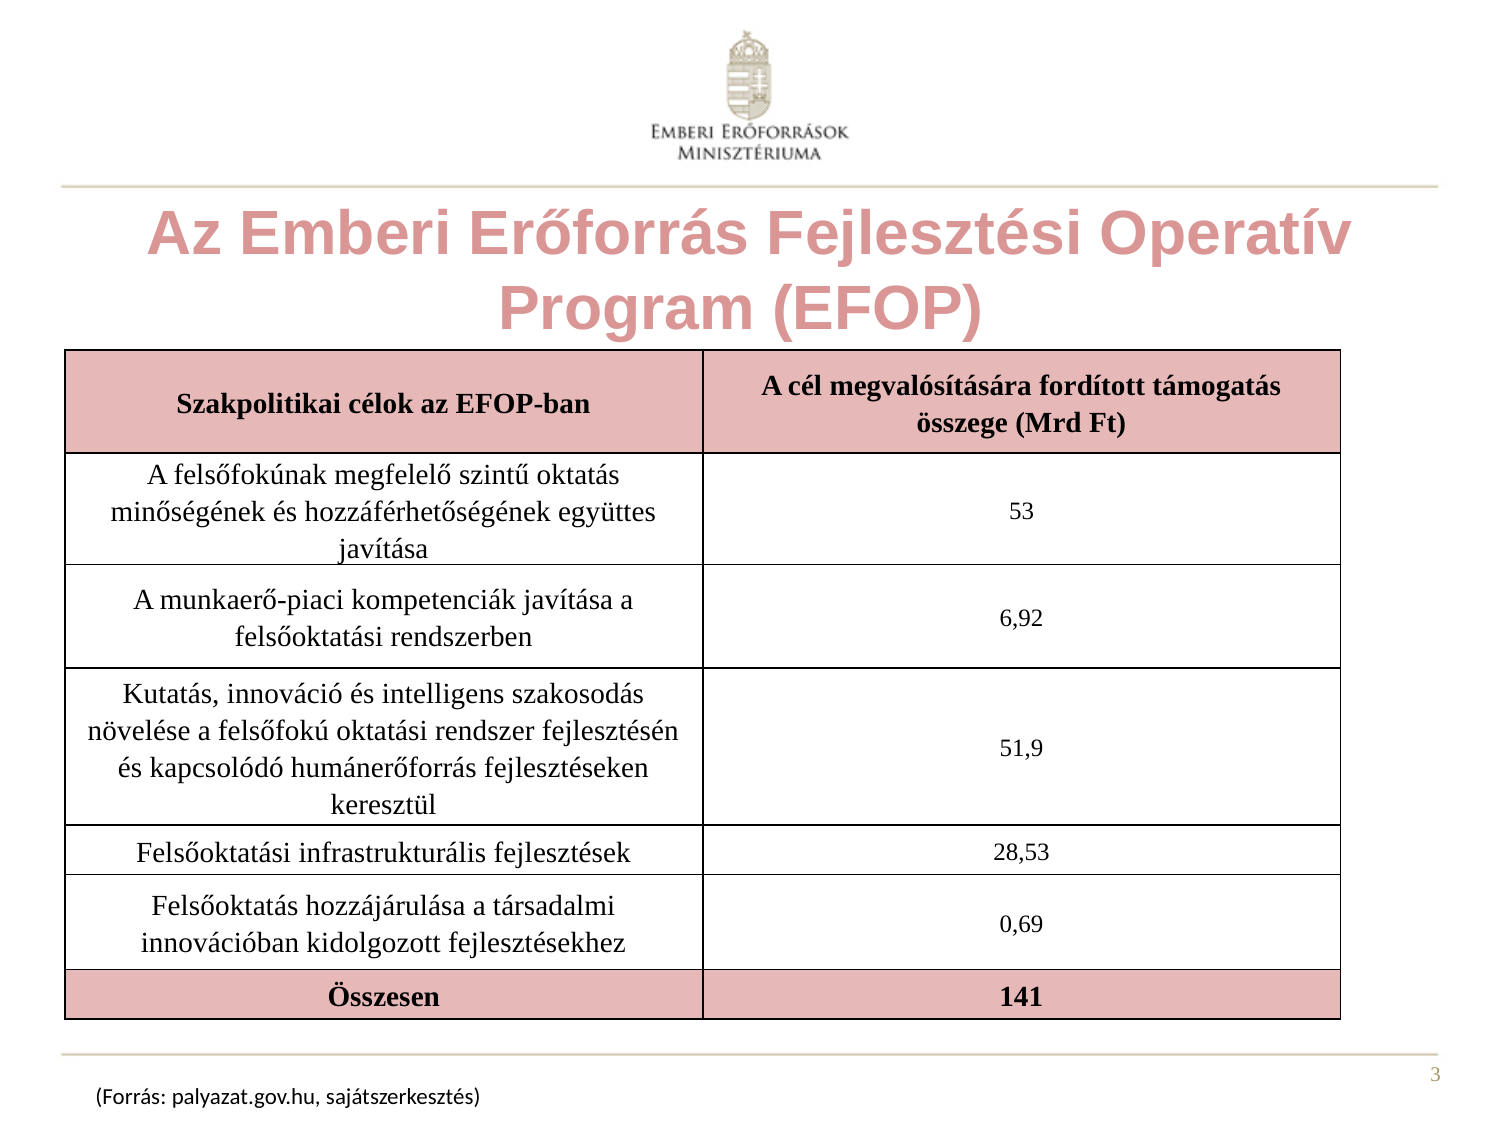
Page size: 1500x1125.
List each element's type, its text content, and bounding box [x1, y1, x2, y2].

title Az Emberi Erőforrás Fejlesztési Operatív Program (EFOP) [0, 184, 1500, 339]
table_cell Összesen [66, 970, 702, 1018]
text_box (Forrás: palyazat.gov.hu, sajátszerkesztés) [80, 1074, 497, 1117]
table_cell Felsőoktatási infrastrukturális fejlesztések [66, 826, 702, 874]
table_header Szakpolitikai célok az EFOP-ban [66, 351, 702, 452]
table_cell 28,53 [704, 826, 1340, 874]
table_cell 51,9 [704, 669, 1340, 824]
table_cell Kutatás, innováció és intelligens szakosodás növelése a felsőfokú oktatási rendszer fejlesztésén és kapcsolódó humánerőforrás fejlesztéseken keresztül [66, 669, 702, 824]
picture [0, 339, 1500, 1123]
table_cell Felsőoktatás hozzájárulása a társadalmi innovációban kidolgozott fejlesztésekhez [66, 875, 702, 969]
table_cell A munkaerő-piaci kompetenciák javítása a felsőoktatási rendszerben [66, 565, 702, 667]
table_header A cél megvalósítására fordított támogatás összege (Mrd Ft) [704, 351, 1340, 452]
table_cell 0,69 [704, 875, 1340, 969]
picture [0, 2, 1500, 184]
table_cell 6,92 [704, 565, 1340, 667]
table_cell 53 [704, 454, 1340, 564]
table_cell A felsőfokúnak megfelelő szintű oktatás minőségének és hozzáférhetőségének együttes javítása [66, 454, 702, 564]
table_cell 141 [704, 970, 1340, 1018]
